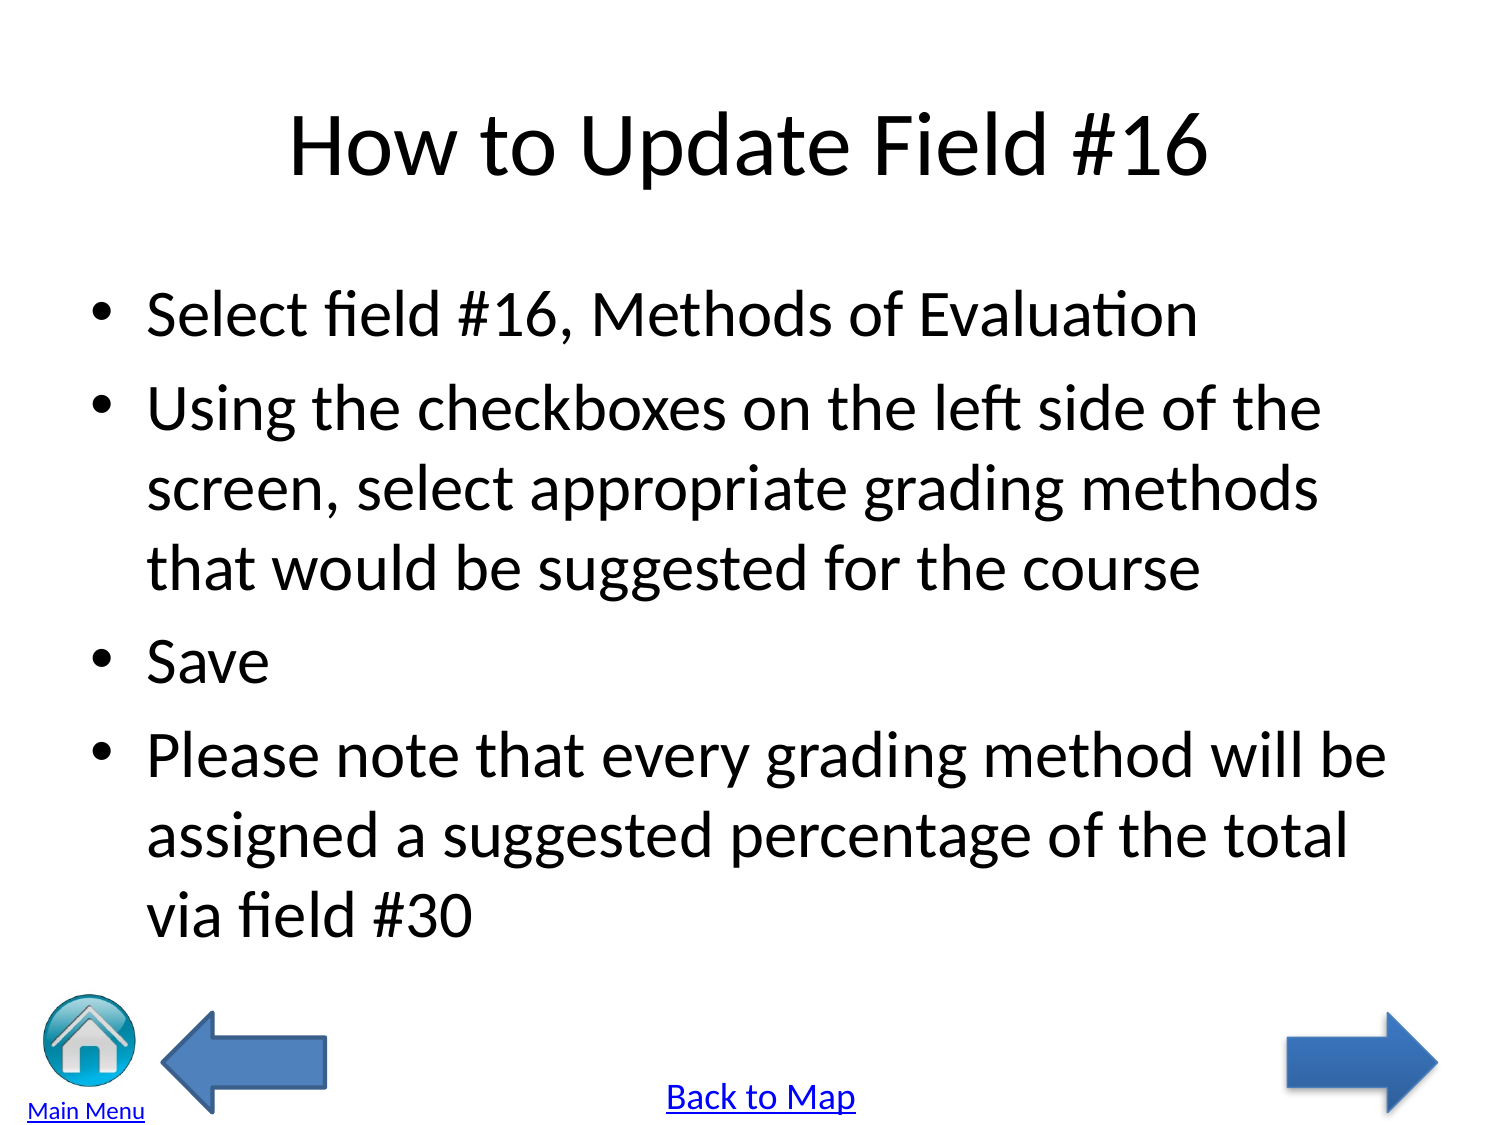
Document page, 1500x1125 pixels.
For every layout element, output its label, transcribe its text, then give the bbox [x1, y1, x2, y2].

list Select field #16, Methods of Evaluation Using the checkboxes on the left side of the screen, select appropriate grading methods that would be suggested for the course Save Please note that every grading method will be assigned a suggested percentage of the total via field #30 [75, 262, 1425, 1005]
picture [37, 987, 141, 1091]
title How to Update Field #16 [75, 45, 1425, 233]
text_box Back to Map [651, 1064, 871, 1125]
